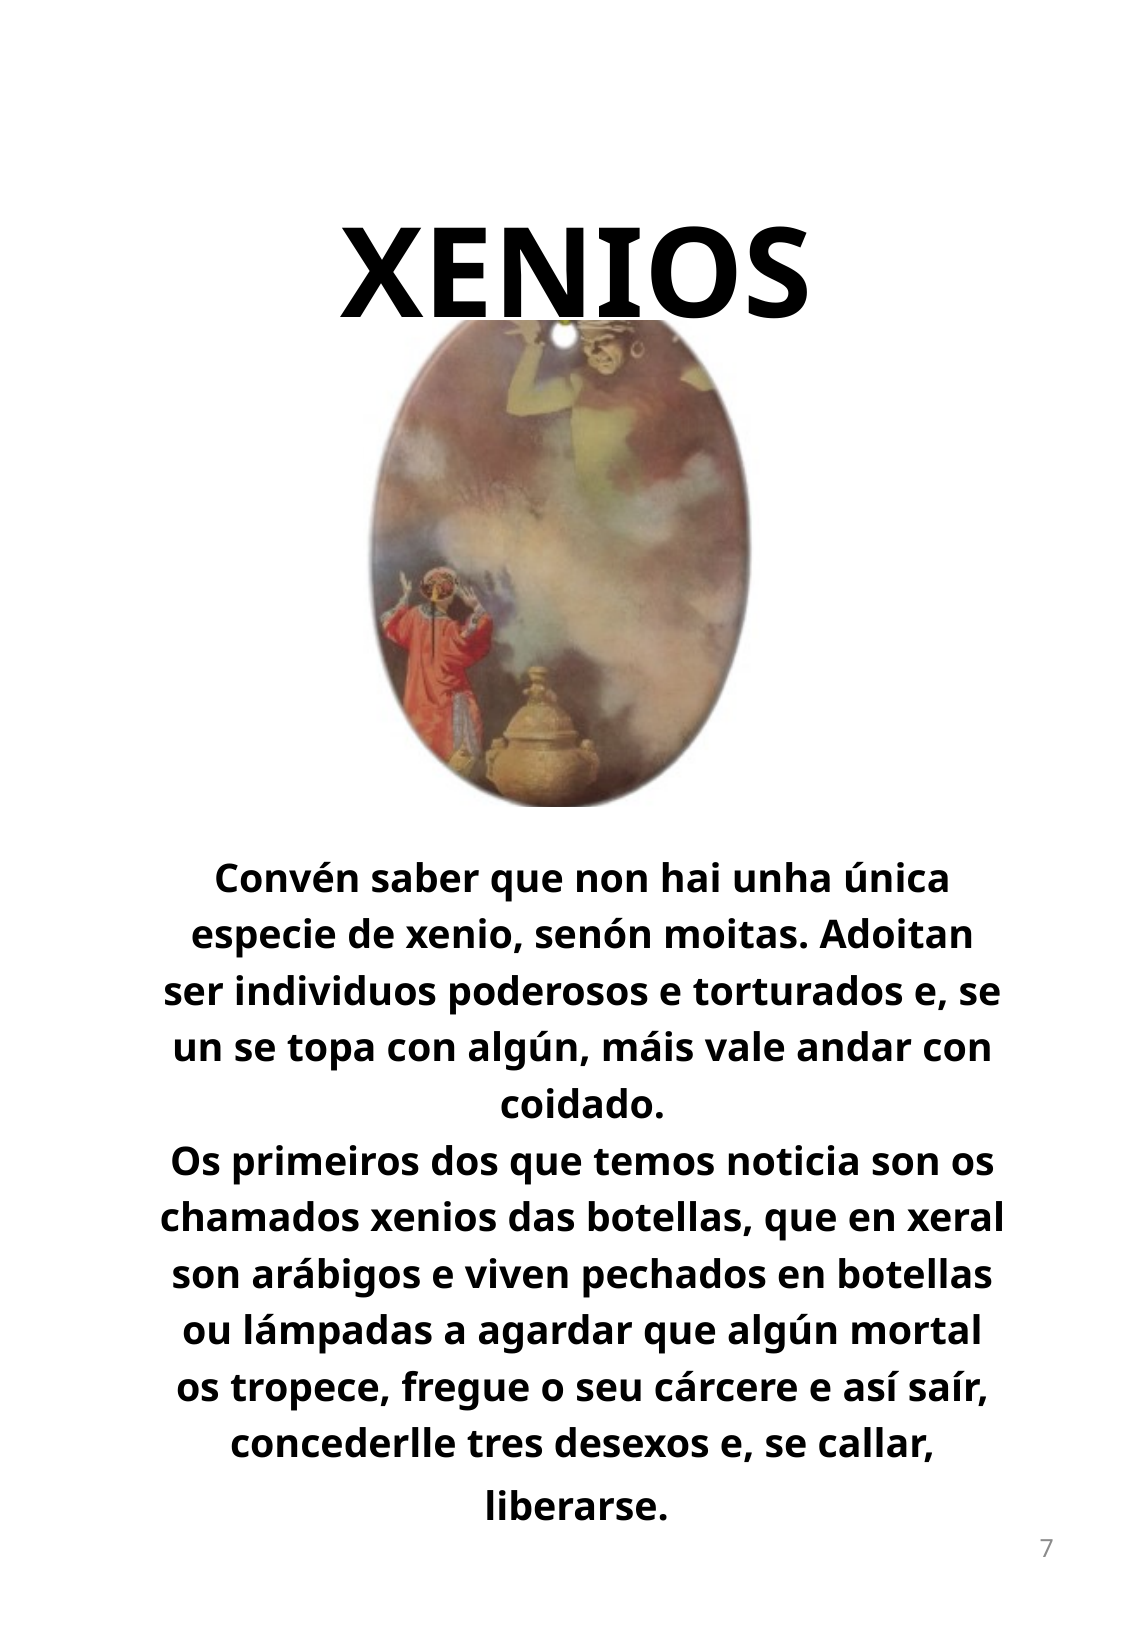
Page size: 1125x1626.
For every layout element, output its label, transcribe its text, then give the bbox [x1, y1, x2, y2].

title XENIOS [210, 167, 943, 368]
slide_number 7 [806, 1506, 1069, 1593]
picture [363, 320, 760, 807]
text_box Convén saber que non hai unha única especie de xenio, senón moitas. Adoitan ser individuos poderosos e torturados e, se un se topa con algún, máis vale andar con coidado. Os primeiros dos que temos noticia son os chamados xenios das botellas, que en xeral son arábigos e viven pechados en botellas ou lámpadas a agardar que algún mortal os tropece, fregue o seu cárcere e así saír, concederlle tres desexos e, se callar, liberarse. [140, 835, 1025, 1539]
